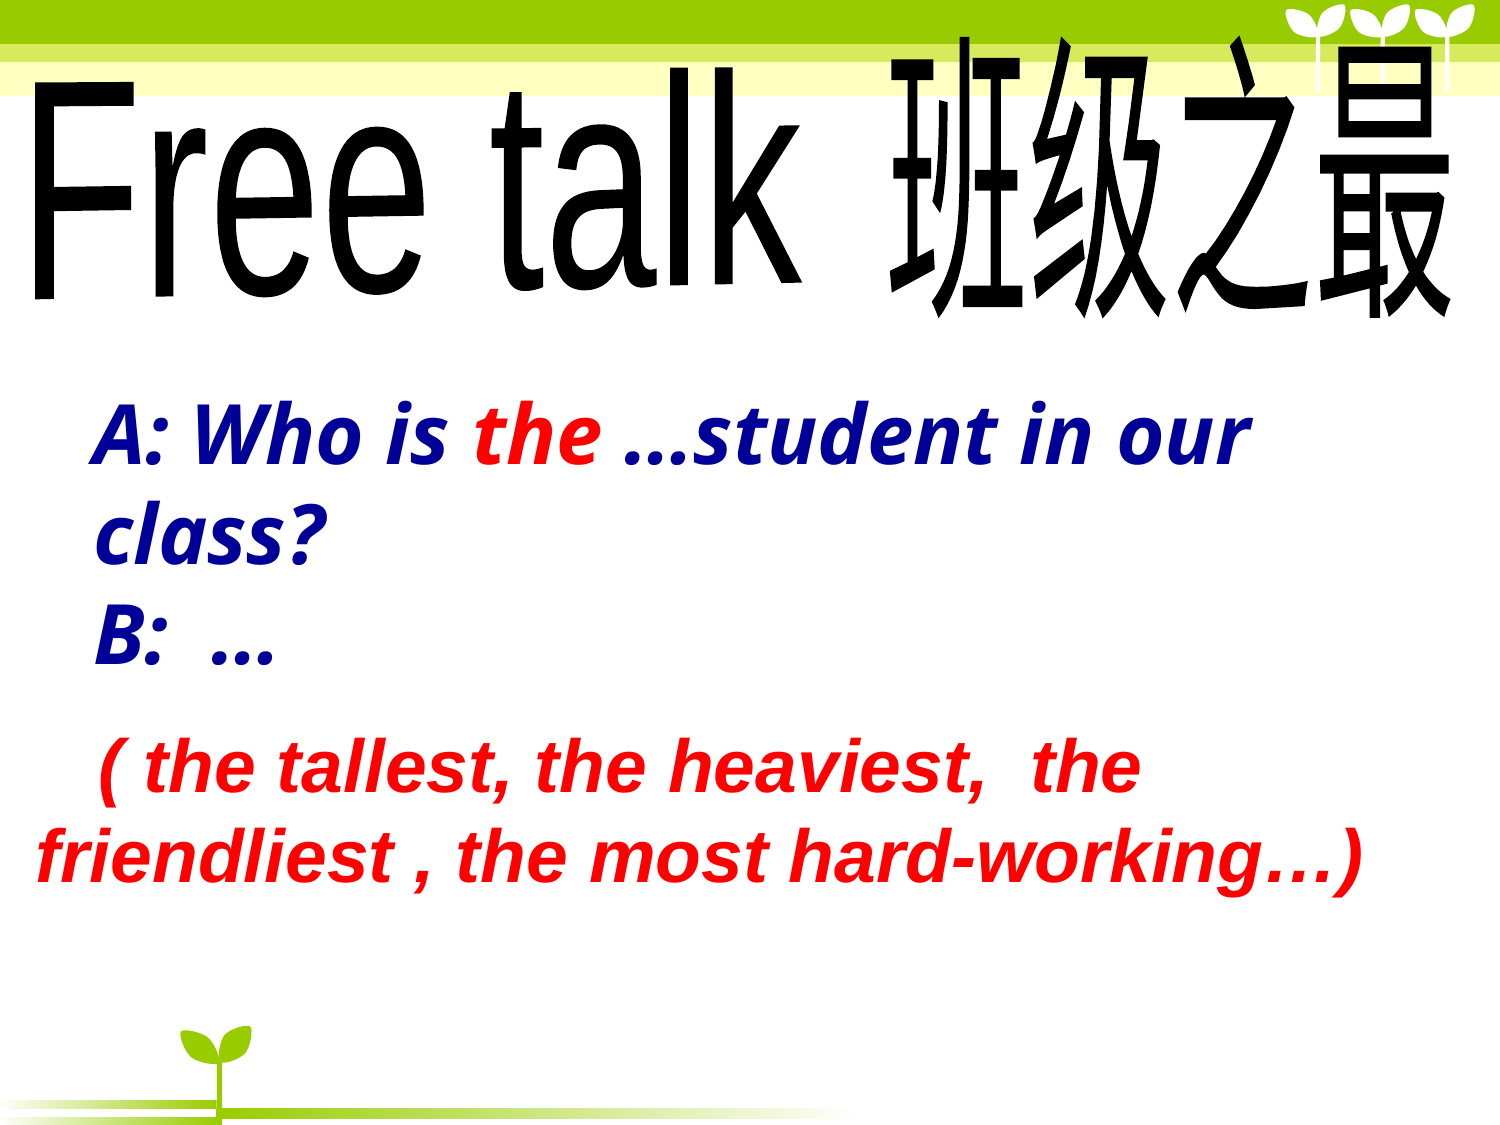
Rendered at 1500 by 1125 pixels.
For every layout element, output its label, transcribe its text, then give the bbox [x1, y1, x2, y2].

text_box ( the tallest, the heaviest, the friendliest , the most hard-working…) [21, 710, 1500, 906]
text_box A: Who is the …student in our class? B: … [78, 373, 1500, 689]
